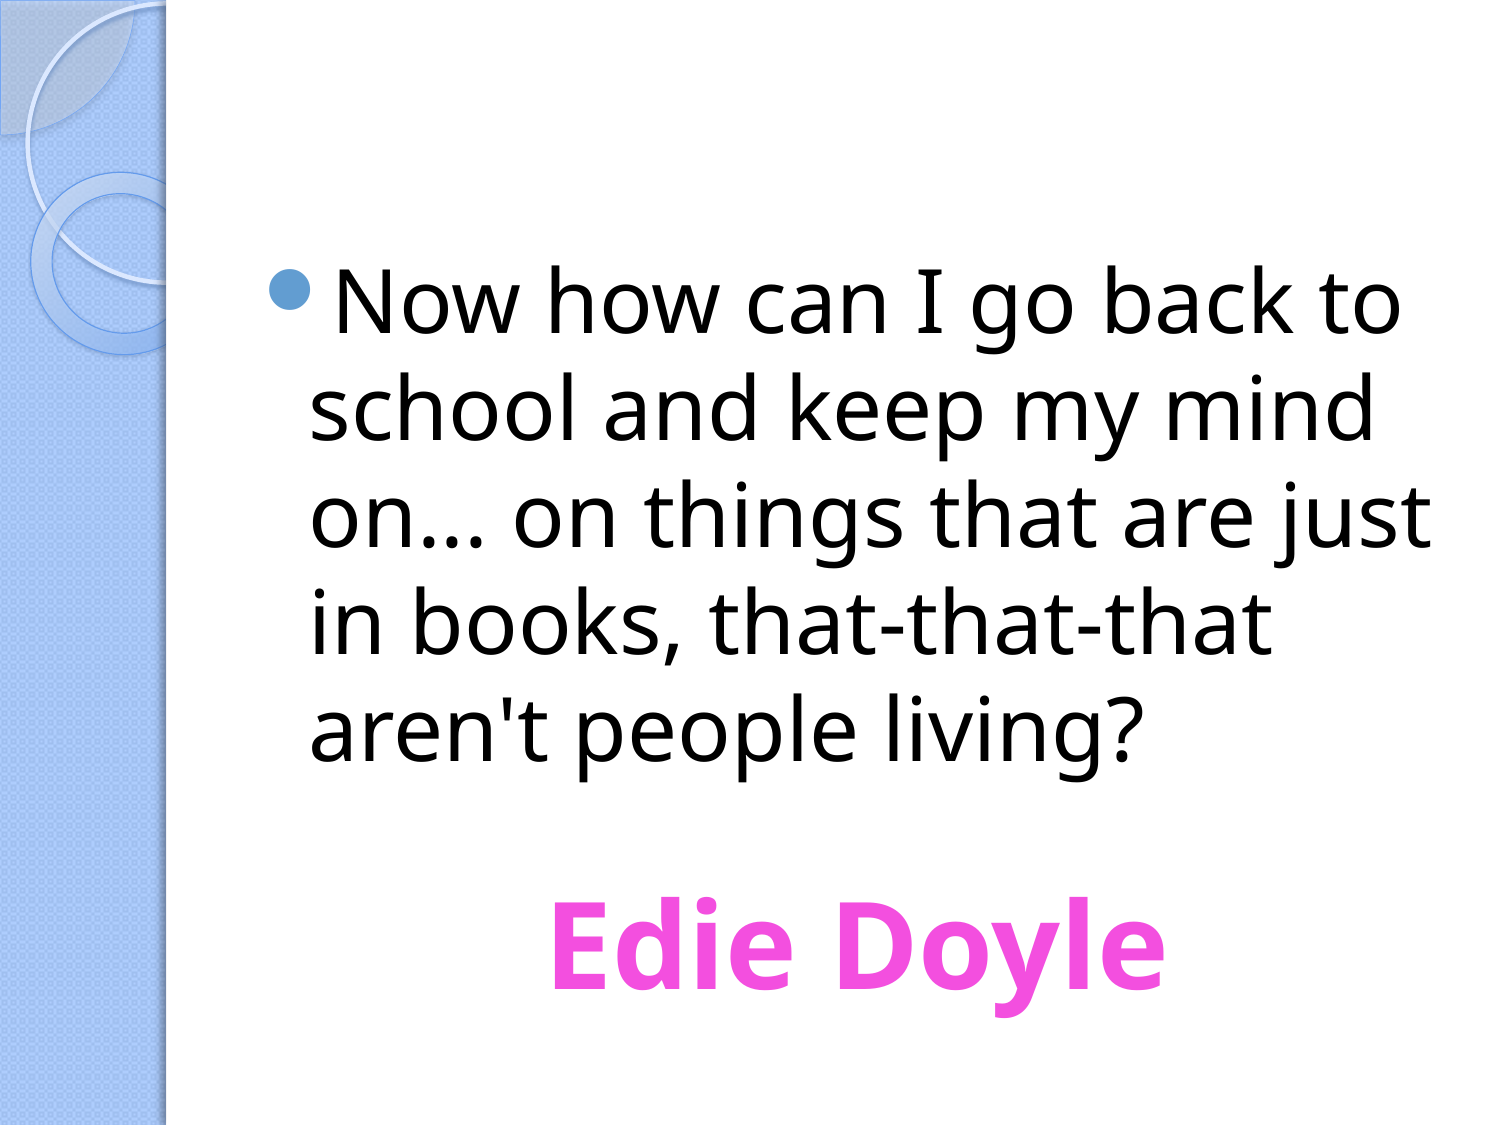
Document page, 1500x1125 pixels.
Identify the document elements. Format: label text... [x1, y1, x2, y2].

list Now how can I go back to school and keep my mind on... on things that are just in books, that-that-that aren't people living? Edie Doyle [235, 237, 1466, 1025]
